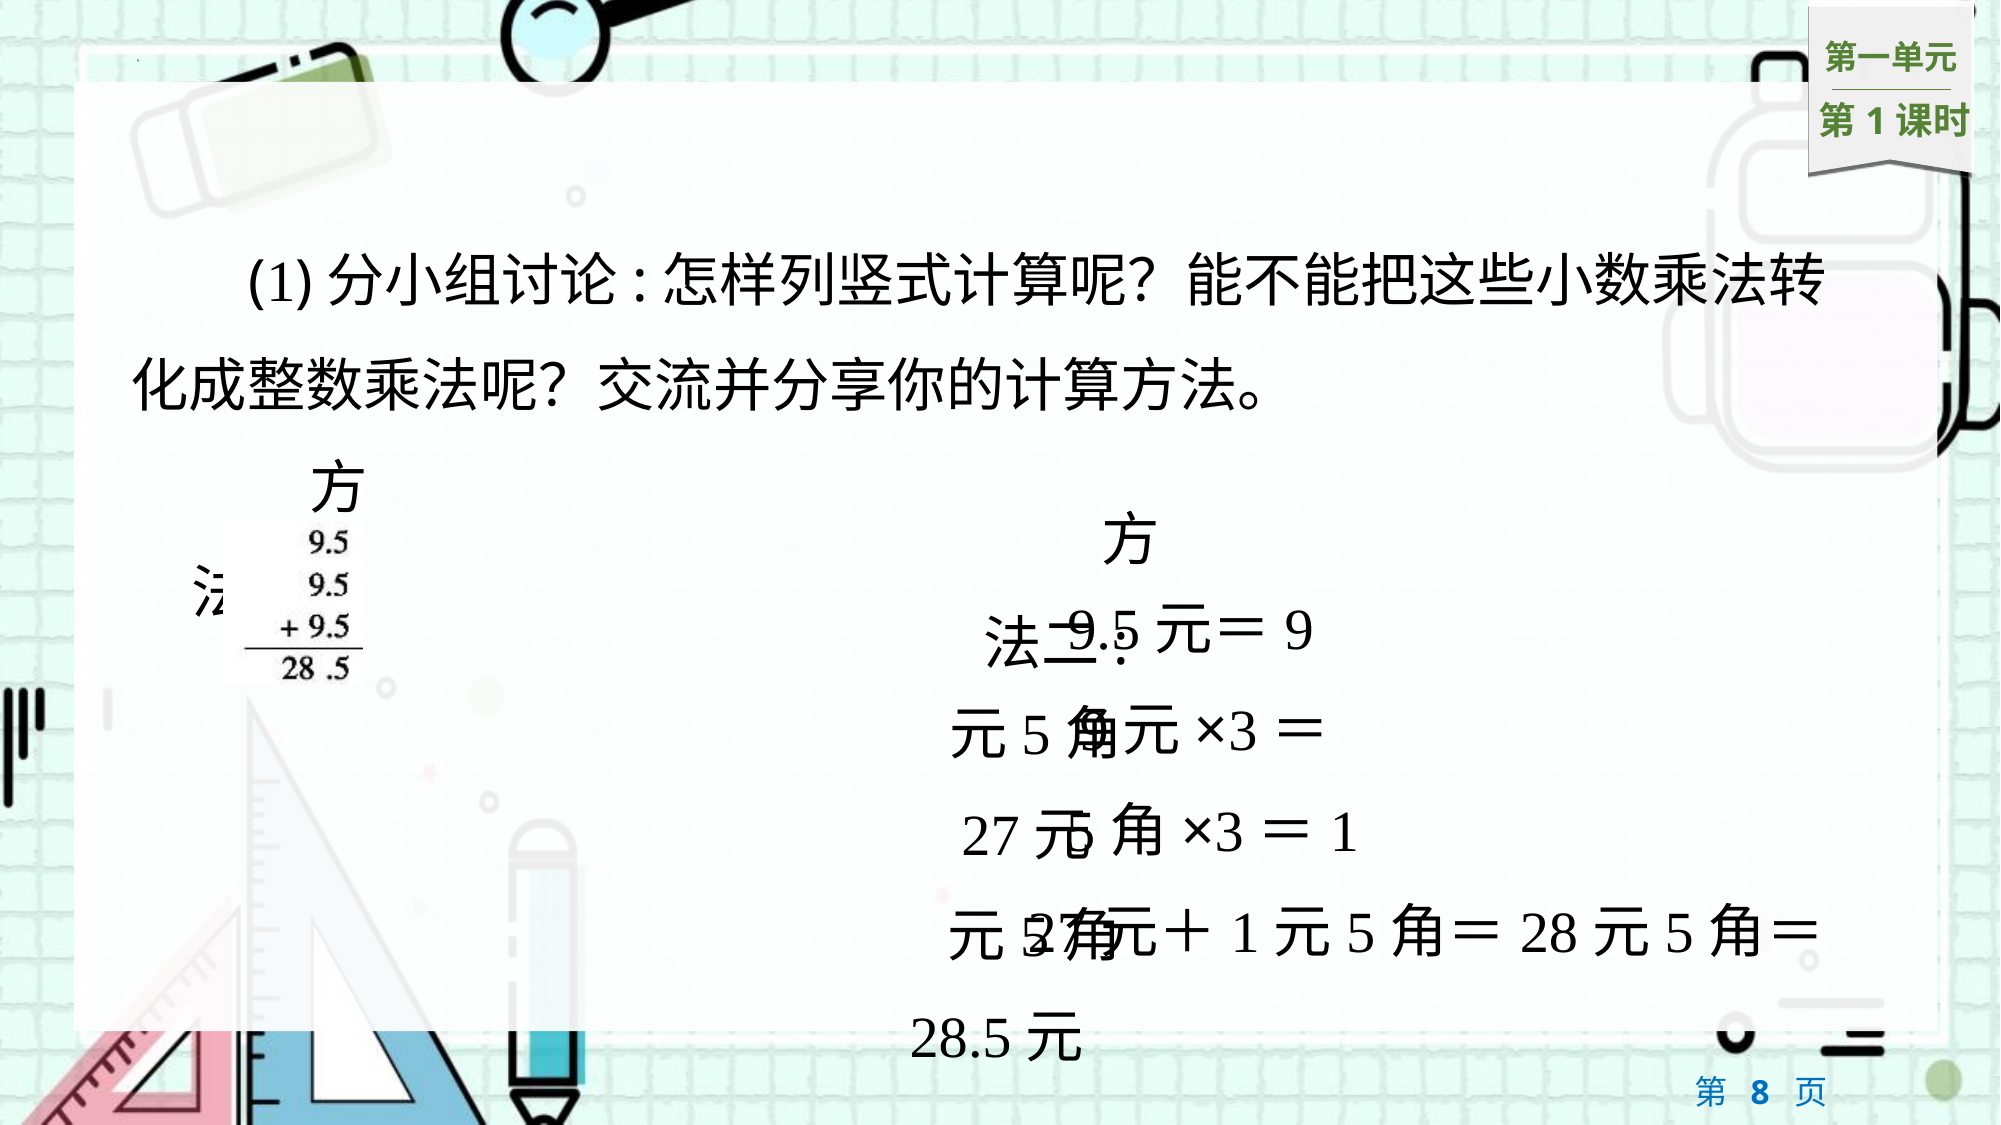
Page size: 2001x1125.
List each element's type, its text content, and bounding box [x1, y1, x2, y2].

text_box (1)分小组讨论:怎样列竖式计算呢？能不能把这些小数乘法转化成整数乘法呢？交流并分享你的计算方法。 [130, 207, 1836, 418]
text_box 9元×3＝27元 [961, 656, 1357, 757]
text_box 9.5元＝9元5角 [949, 556, 1384, 661]
text_box 5角×3＝1元5角 [947, 757, 1430, 858]
text_box 27元＋1元5角＝28元5角＝28.5元 [909, 858, 1895, 964]
picture [223, 521, 363, 684]
text_box 方法一: [191, 414, 396, 520]
text_box 方法二: [983, 466, 1188, 556]
picture [1938, 168, 1971, 176]
picture [0, 0, 2000, 1125]
